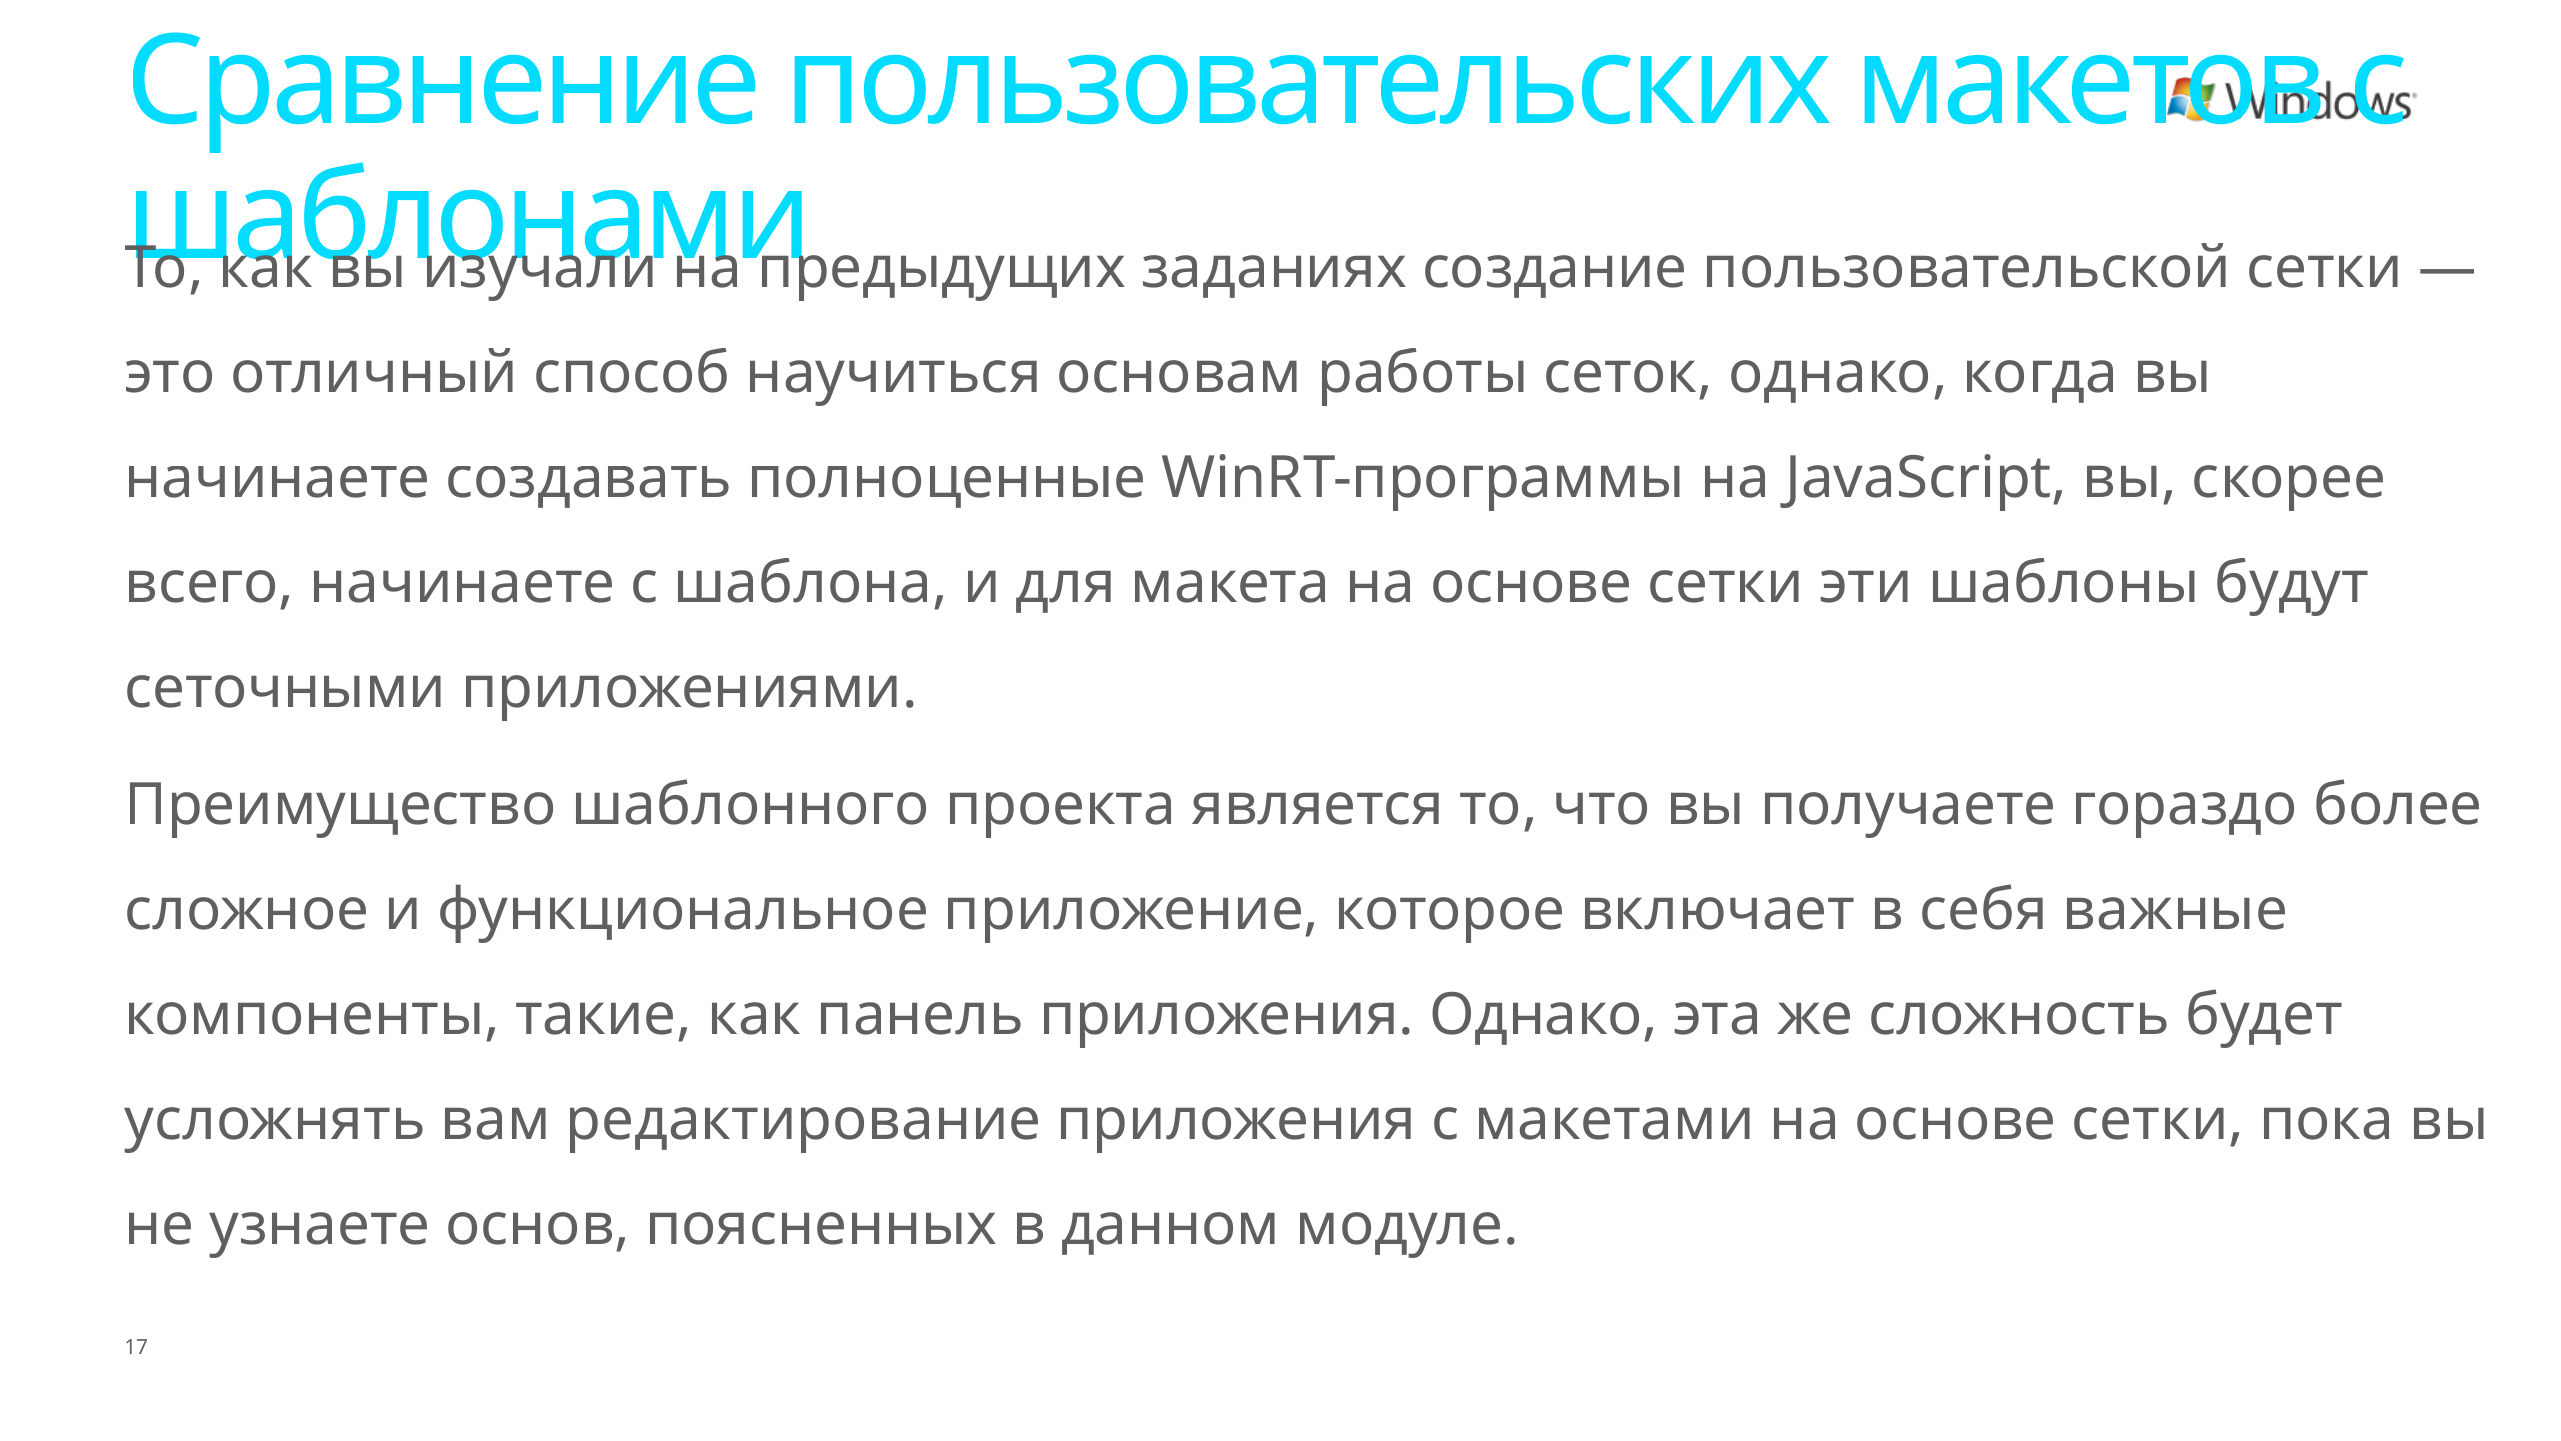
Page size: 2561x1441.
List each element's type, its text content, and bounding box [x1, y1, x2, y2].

title Сравнение пользовательских макетов с шаблонами [125, 48, 2468, 188]
list То, как вы изучали на предыдущих заданиях создание пользовательской сетки — это отличный способ научиться основам работы сеток, однако, когда вы начинаете создавать полноценные WinRT-программы на JavaScript, вы, скорее всего, начинаете с шаблона, и для макета на основе сетки эти шаблоны будут сеточными приложениями. Преимущество шаблонного проекта является то, что вы получаете гораздо более сложное и функциональное приложение, которое включает в себя важные компоненты, такие, как панель приложения. Однако, эта же сложность будет усложнять вам редактирование приложения с макетами на основе сетки, пока вы не узнаете основ, поясненных в данном модуле. [124, 188, 2496, 1263]
